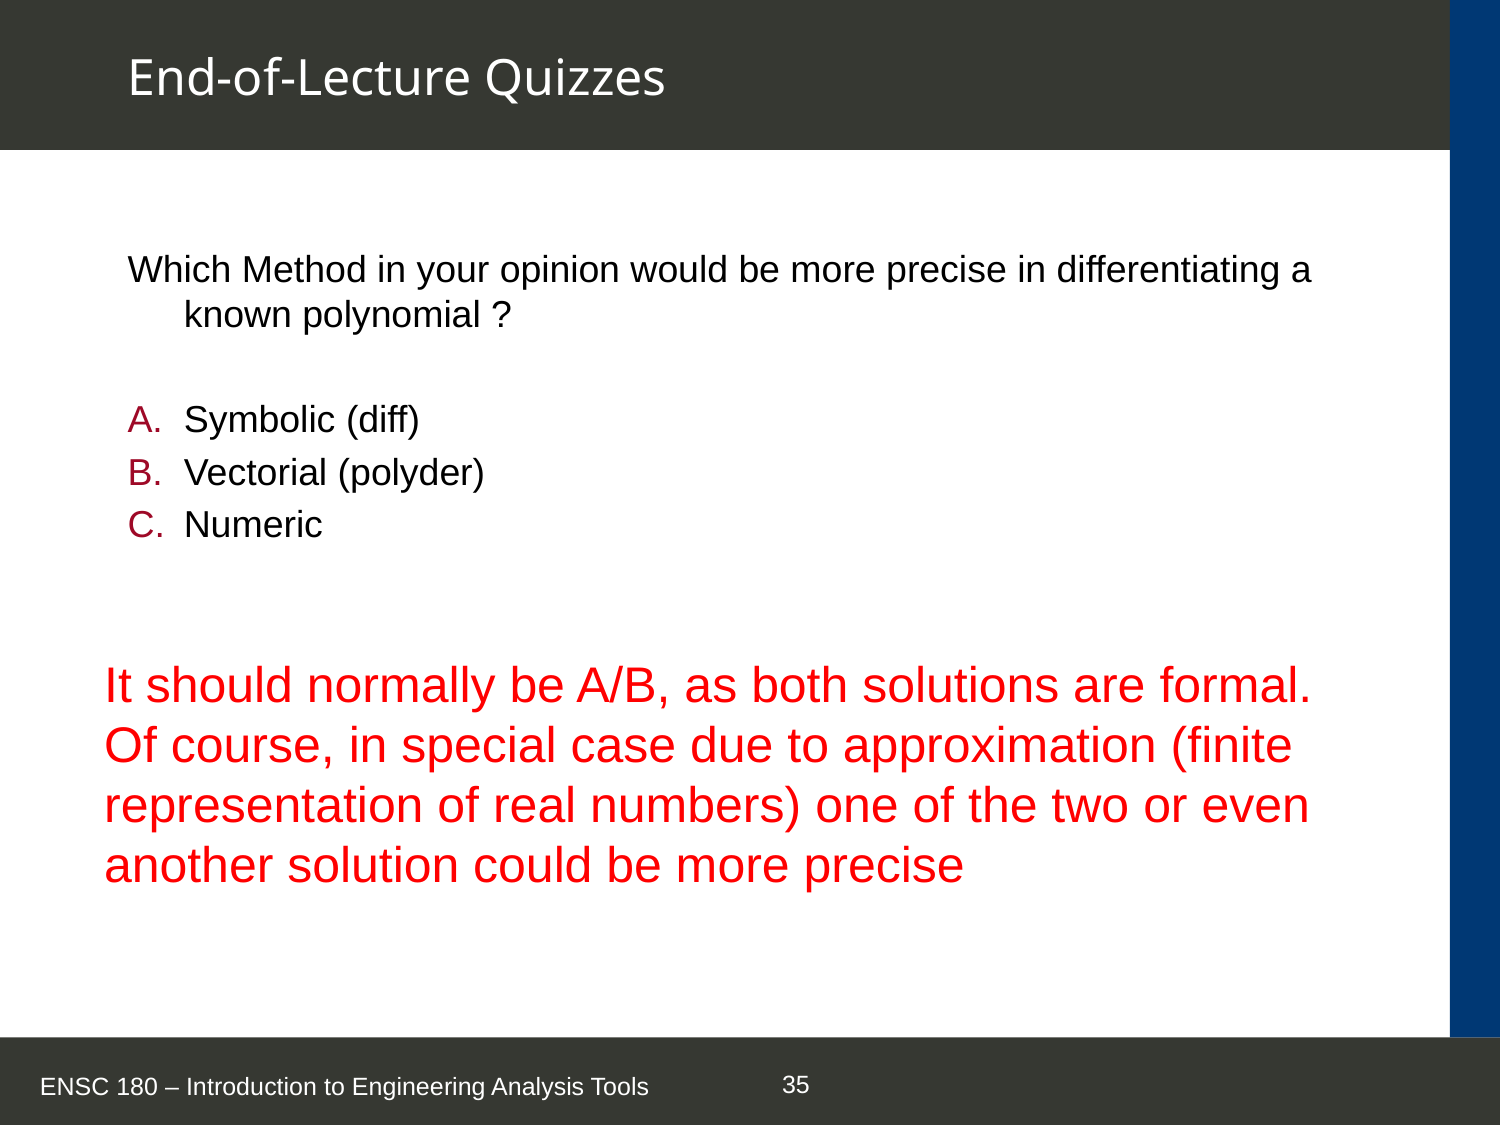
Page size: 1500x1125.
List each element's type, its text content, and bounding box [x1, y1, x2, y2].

footer ENSC 180 – Introduction to Engineering Analysis Tools [24, 1062, 678, 1108]
title End-of-Lecture Quizzes [112, 37, 1451, 138]
text_box It should normally be A/B, as both solutions are formal. Of course, in special case due to approximation (finite representation of real numbers) one of the two or even another solution could be more precise [89, 644, 1355, 900]
list Which Method in your opinion would be more precise in differentiating a known polynomial ? Symbolic (diff) Vectorial (polyder) Numeric [112, 237, 1388, 608]
